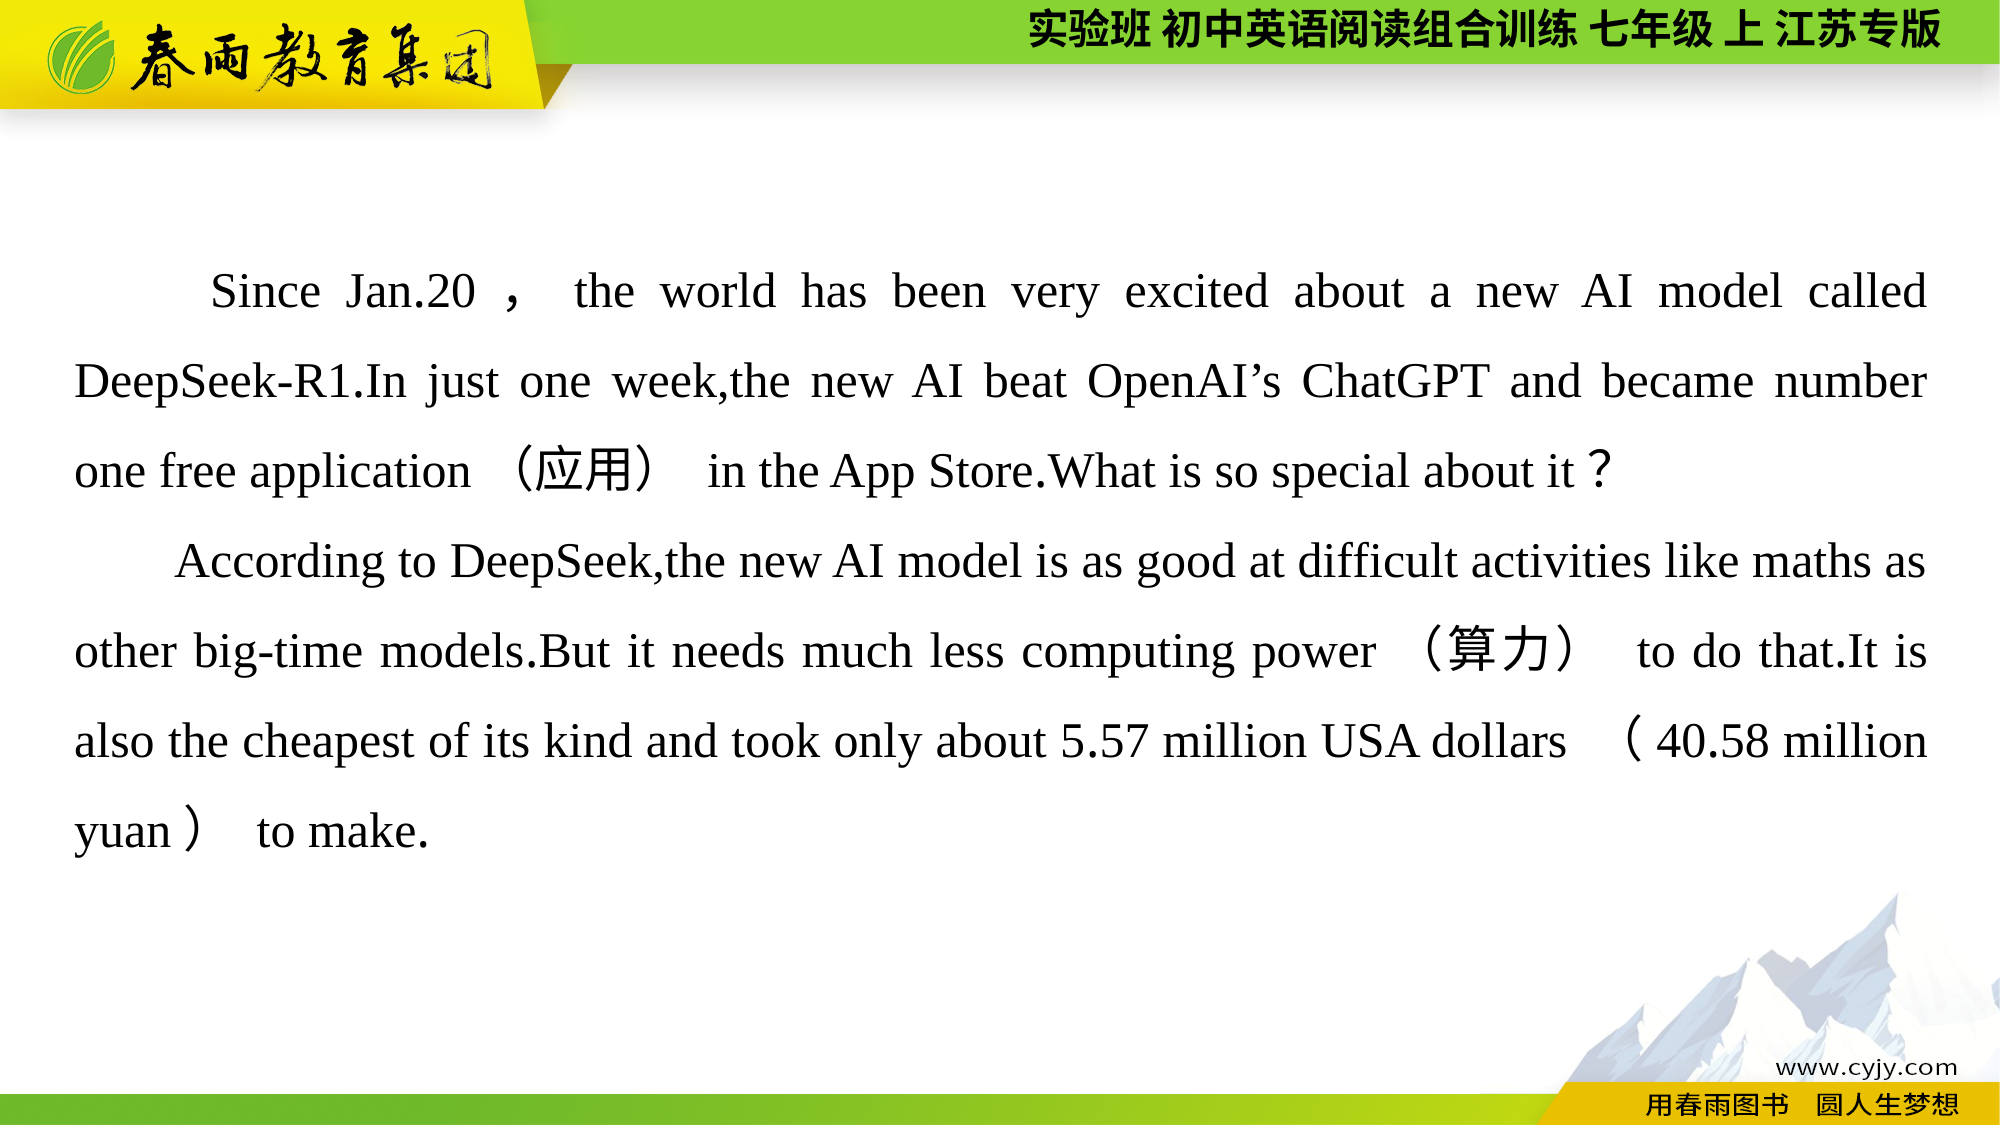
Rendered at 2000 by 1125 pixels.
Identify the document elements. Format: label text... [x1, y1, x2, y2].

list Since Jan.20，the world has been very excited about a new AI model called DeepSeek-R1.In just one week,the new AI beat OpenAI’s ChatGPT and became number one free application（应用） in the App Store.What is so special about it？ According to DeepSeek,the new AI model is as good at difficult activities like maths as other big-time models.But it needs much less computing power（算力） to do that.It is also the cheapest of its kind and took only about 5.57 million USA dollars （40.58 million yuan） to make. [59, 219, 1944, 872]
picture [0, 0, 2000, 1125]
